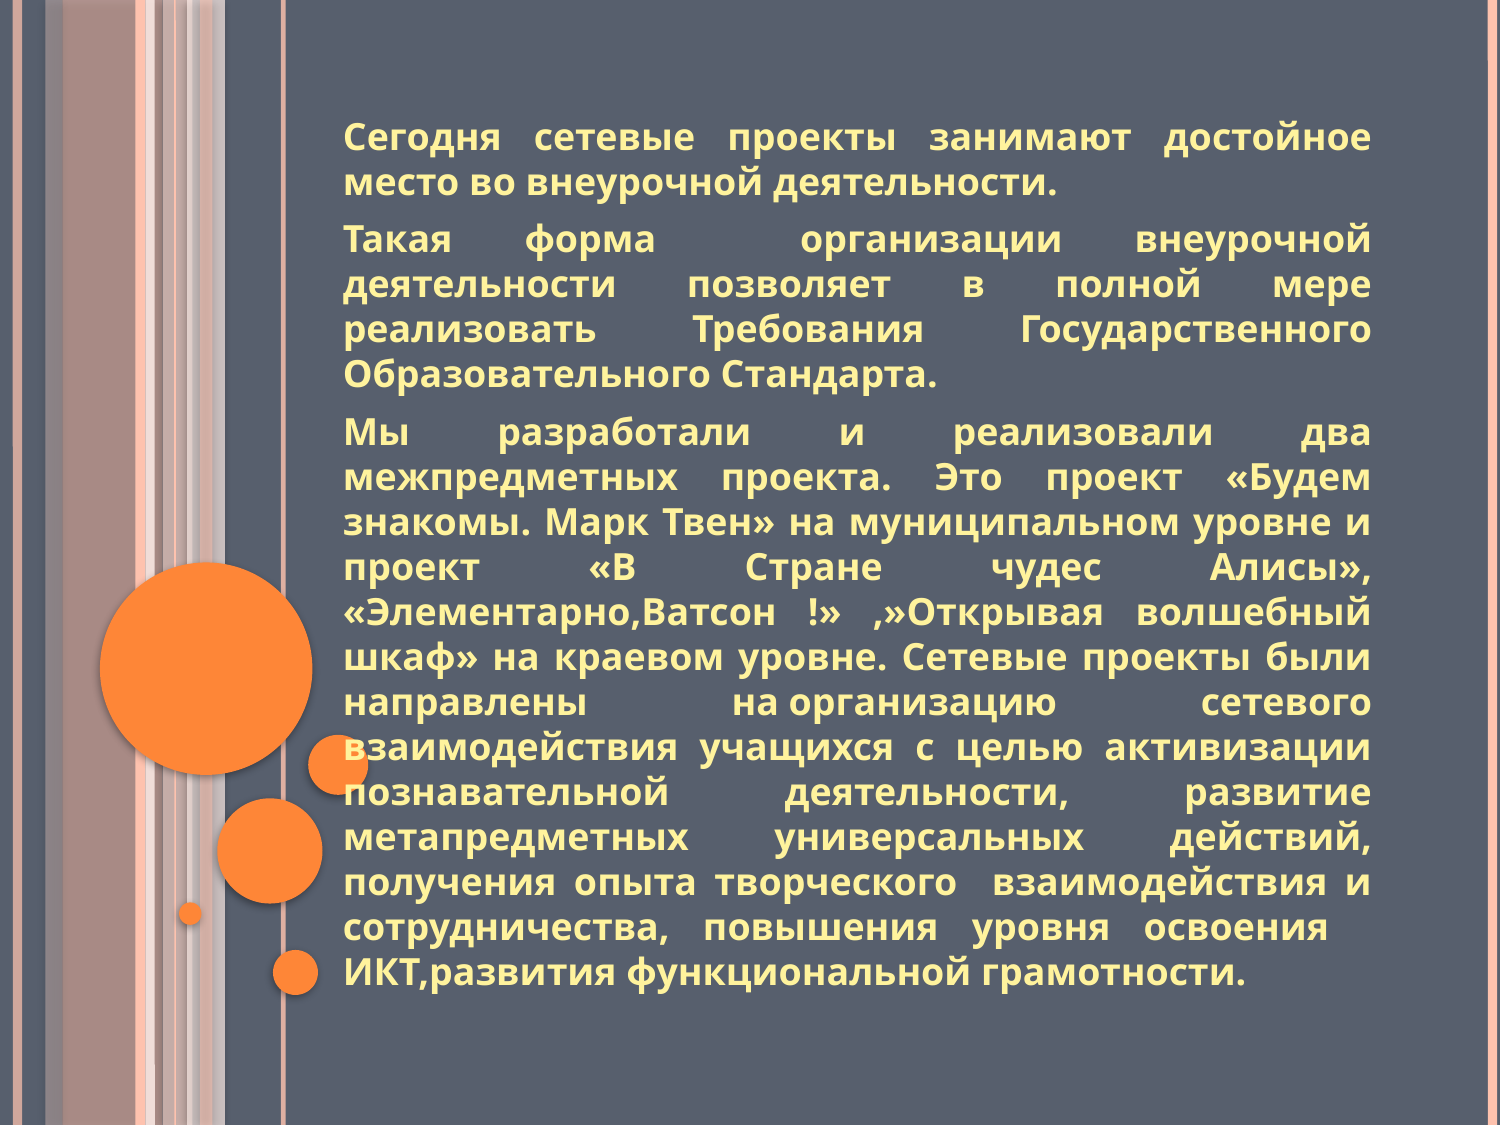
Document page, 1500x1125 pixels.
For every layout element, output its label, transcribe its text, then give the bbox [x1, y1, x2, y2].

list Сегодня сетевые проекты занимают достойное место во внеурочной деятельности. Такая форма организации внеурочной деятельности позволяет в полной мере реализовать Требования Государственного Образовательного Стандарта. Мы разработали и реализовали два межпредметных проекта. Это проект «Будем знакомы. Марк Твен» на муниципальном уровне и проект «В Стране чудес Алисы», «Элементарно,Ватсон !» ,»Открывая волшебный шкаф» на краевом уровне. Сетевые проекты были направлены на организацию сетевого взаимодействия учащихся с целью активизации познавательной деятельности, развитие метапредметных универсальных действий, получения опыта творческого взаимодействия и сотрудничества, повышения уровня освоения ИКТ,развития функциональной грамотности. [328, 105, 1388, 1047]
